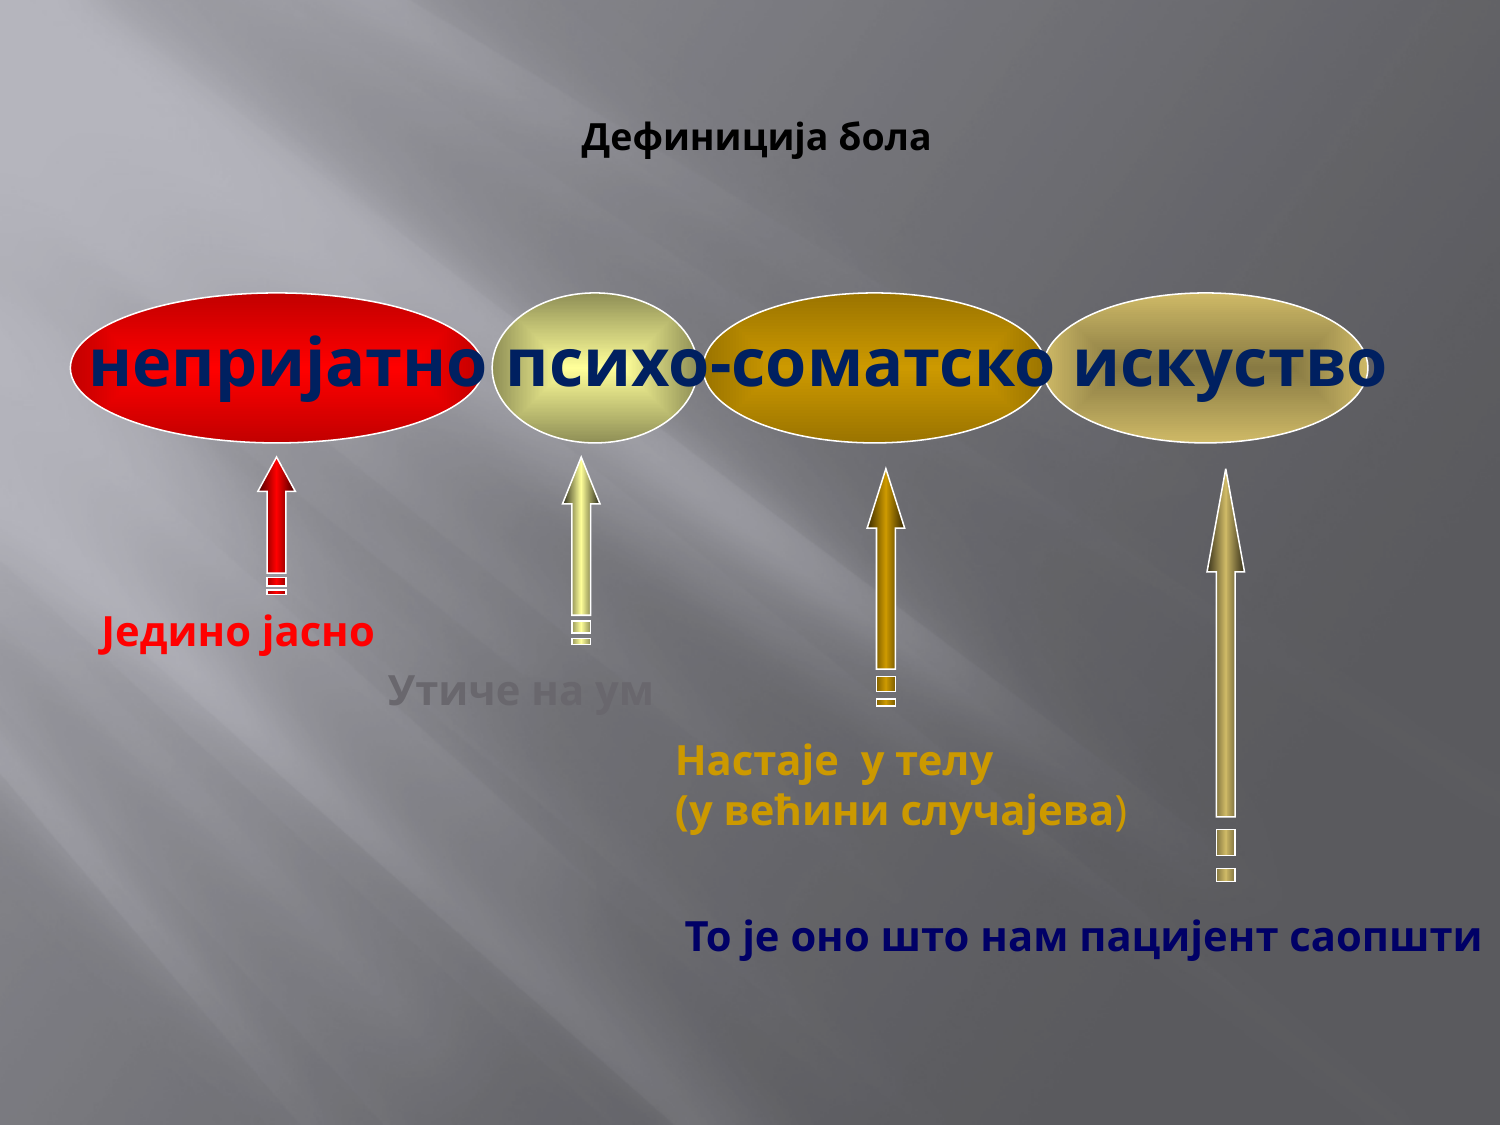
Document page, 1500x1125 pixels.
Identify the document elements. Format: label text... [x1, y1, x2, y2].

text_box [760, 292, 989, 312]
text_box [876, 698, 896, 707]
text_box [1097, 292, 1314, 312]
text_box [508, 408, 682, 443]
text_box [1216, 829, 1236, 856]
text_box [1068, 408, 1343, 443]
text_box То је оно што нам пацијент саопшти [669, 902, 1498, 968]
text_box [139, 292, 415, 312]
text_box Настаје у телу (у већини случајева) [660, 726, 1143, 842]
text_box [562, 457, 601, 616]
text_box [257, 457, 296, 574]
text_box [571, 638, 591, 645]
text_box [102, 408, 451, 443]
text_box [729, 408, 1020, 443]
text_box [867, 468, 905, 670]
text_box [267, 577, 286, 586]
text_box [1207, 468, 1245, 817]
text_box Утиче на ум [372, 656, 669, 722]
text_box [1216, 868, 1236, 882]
text_box [526, 292, 664, 312]
title Дефиниција бола [82, 105, 1432, 166]
text_box [267, 590, 286, 595]
text_box Једино јасно [86, 597, 390, 663]
text_box [876, 676, 896, 692]
text_box непријатно психо-соматско искуство [23, 312, 1454, 408]
text_box [571, 621, 591, 633]
